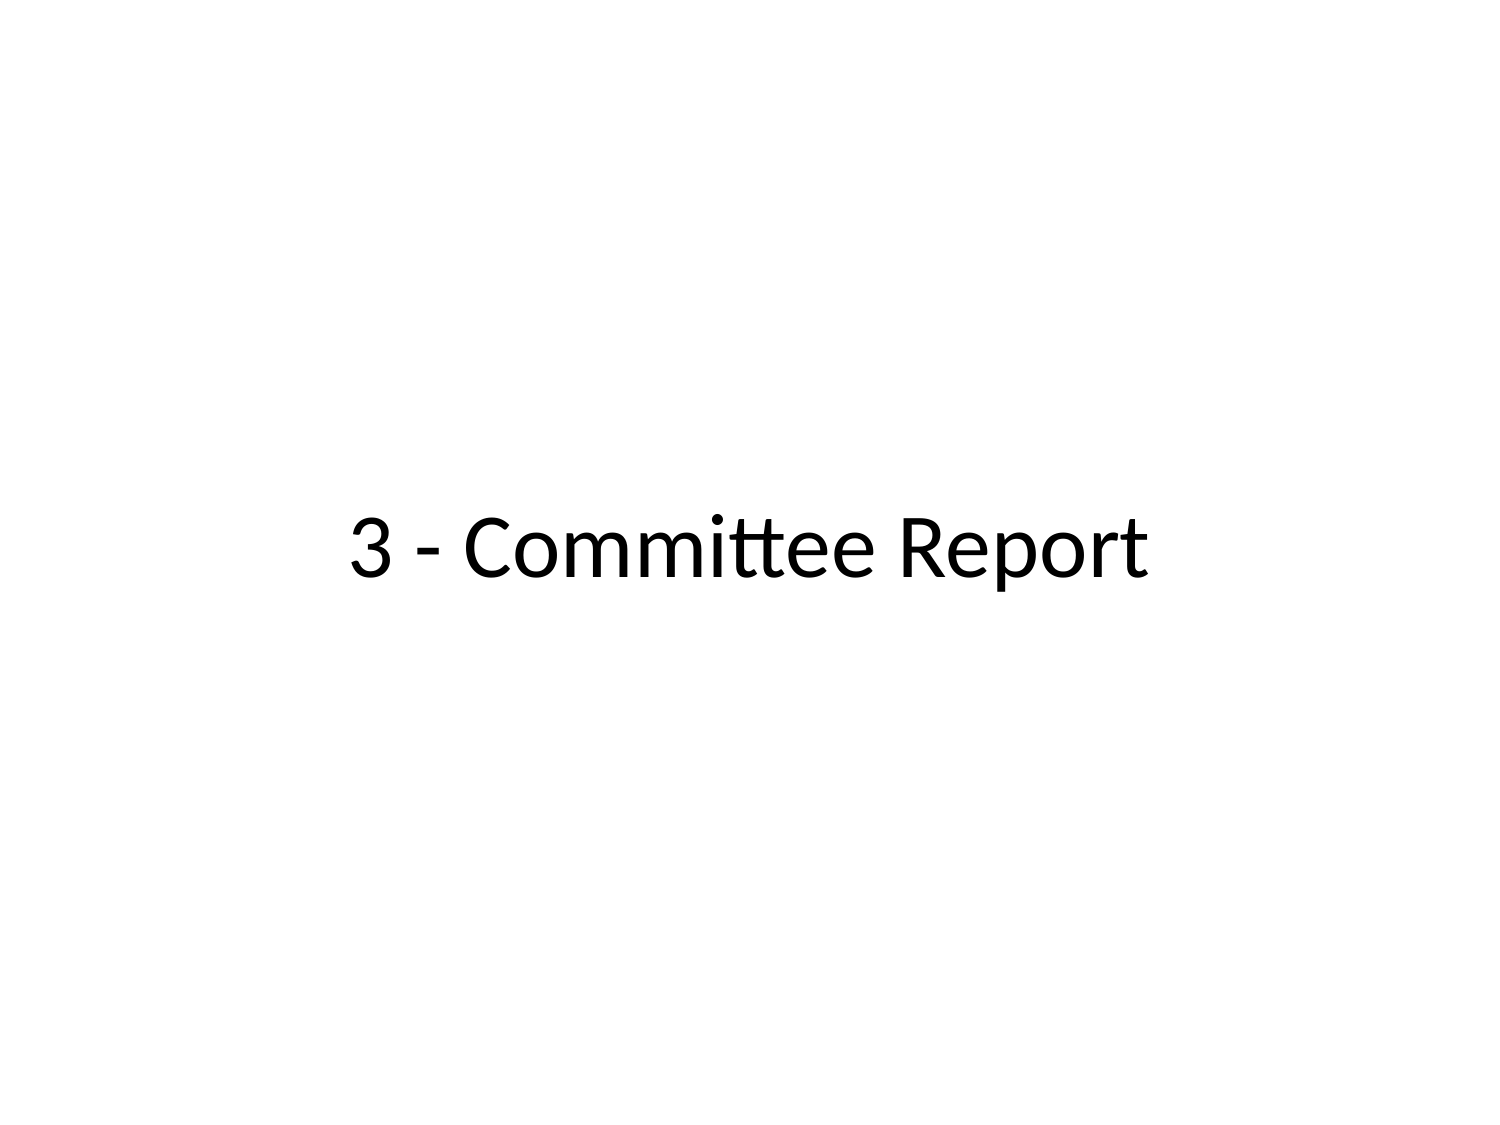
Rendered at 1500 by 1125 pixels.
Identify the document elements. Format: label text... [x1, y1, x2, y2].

title 3 - Committee Report [74, 44, 1426, 1038]
